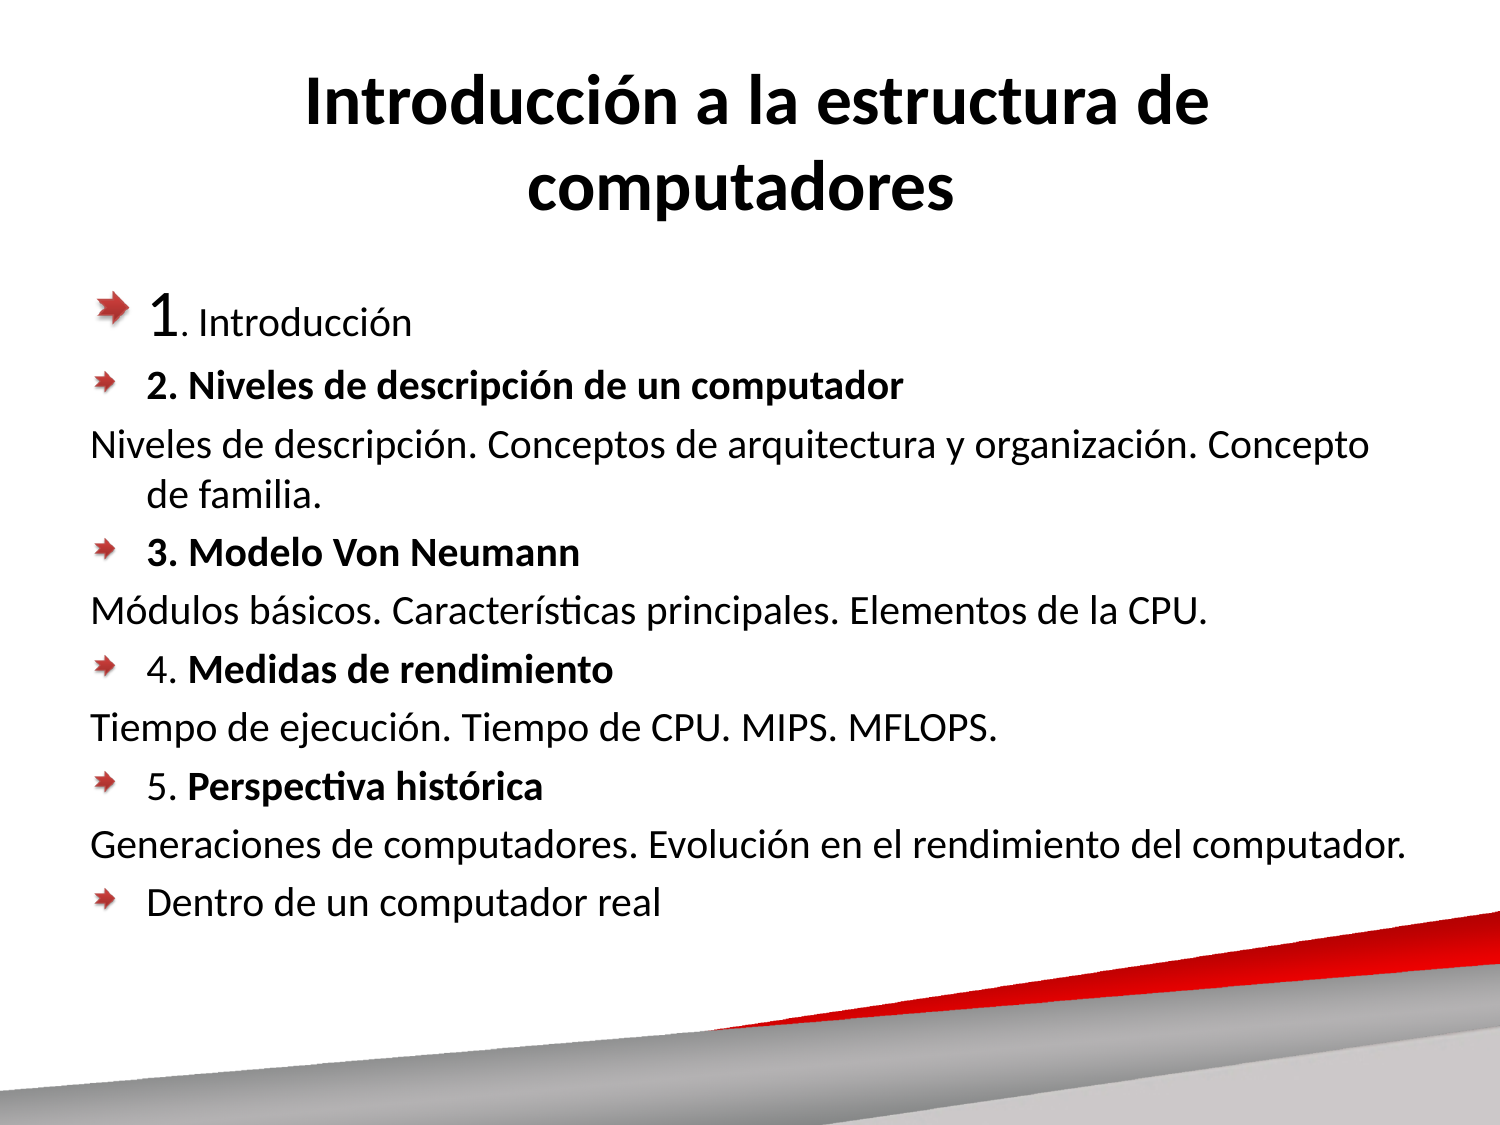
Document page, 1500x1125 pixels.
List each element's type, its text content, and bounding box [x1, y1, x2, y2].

title Introducción a la estructura de computadores [75, 45, 1425, 233]
picture [90, 768, 119, 798]
picture [90, 535, 119, 565]
list 1. Introducción 2. Niveles de descripción de un computador Niveles de descripción. Conceptos de arquitectura y organización. Concepto de familia. 3. Modelo Von Neumann Módulos básicos. Características principales. Elementos de la CPU. 4. Medidas de rendimiento Tiempo de ejecución. Tiempo de CPU. MIPS. MFLOPS. 5. Perspectiva histórica Generaciones de computadores. Evolución en el rendimiento del computador. Dentro de un computador real [74, 262, 1426, 1006]
picture [90, 286, 135, 334]
picture [90, 885, 119, 915]
picture [0, 911, 1500, 1125]
picture [90, 368, 119, 398]
picture [90, 652, 119, 682]
